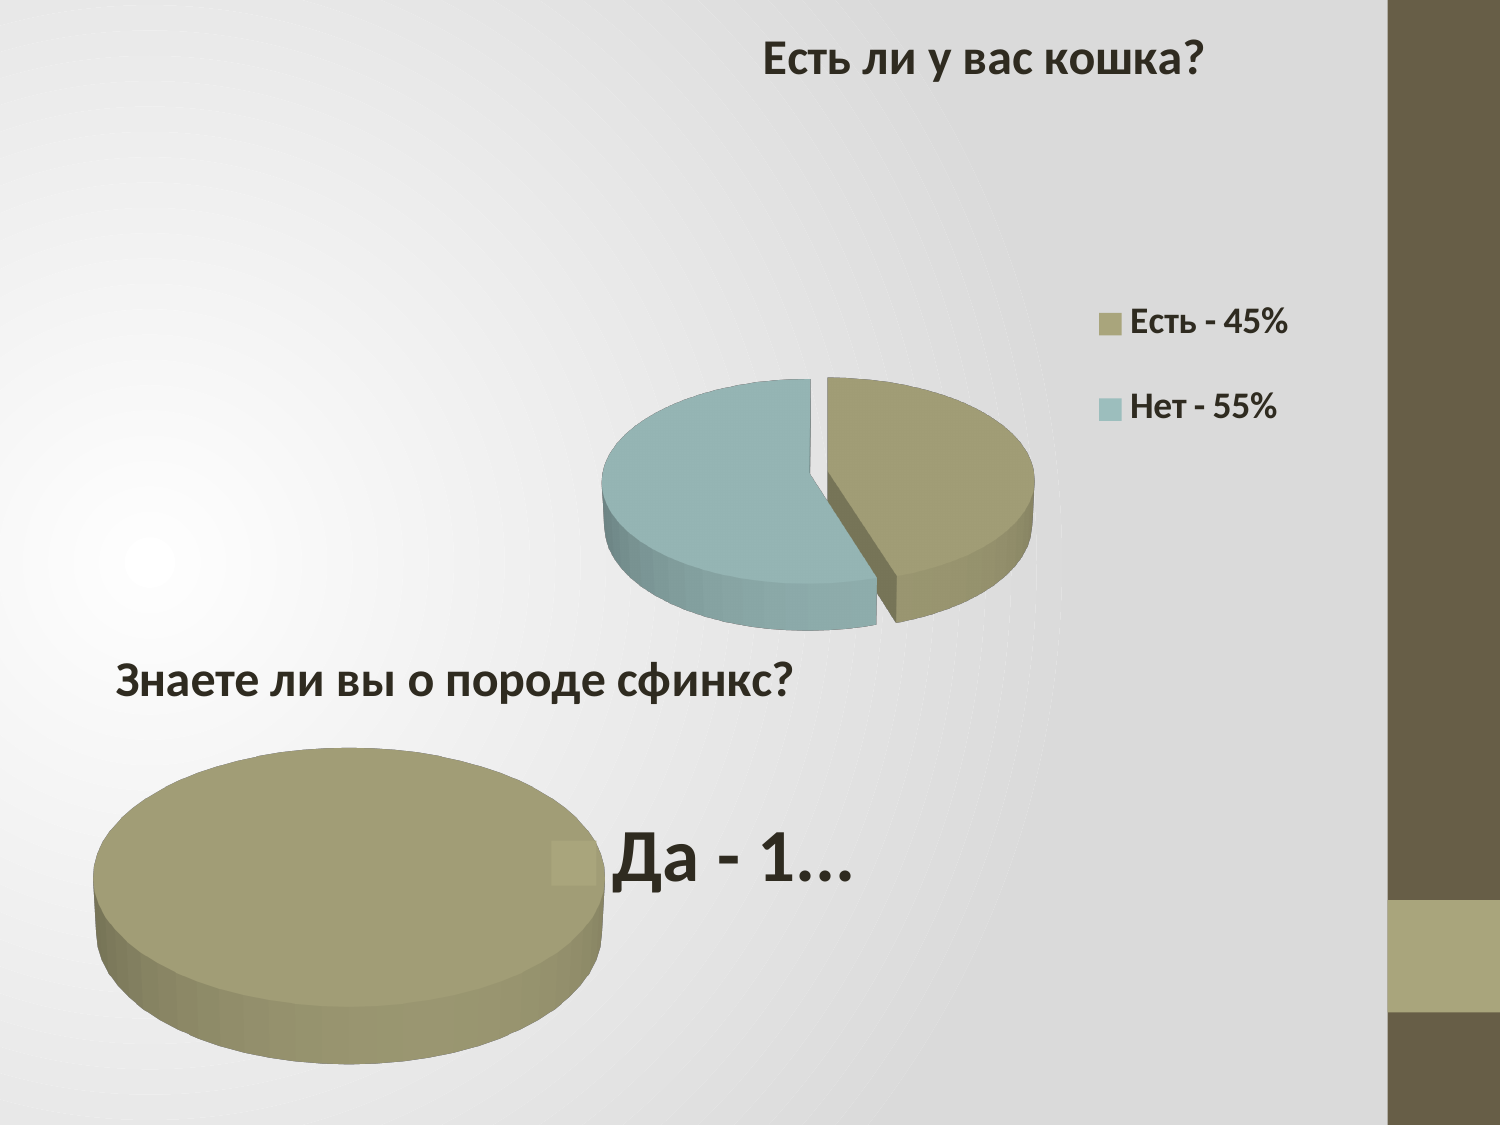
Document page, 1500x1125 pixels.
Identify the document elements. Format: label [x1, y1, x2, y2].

chart [0, 0, 1431, 1125]
